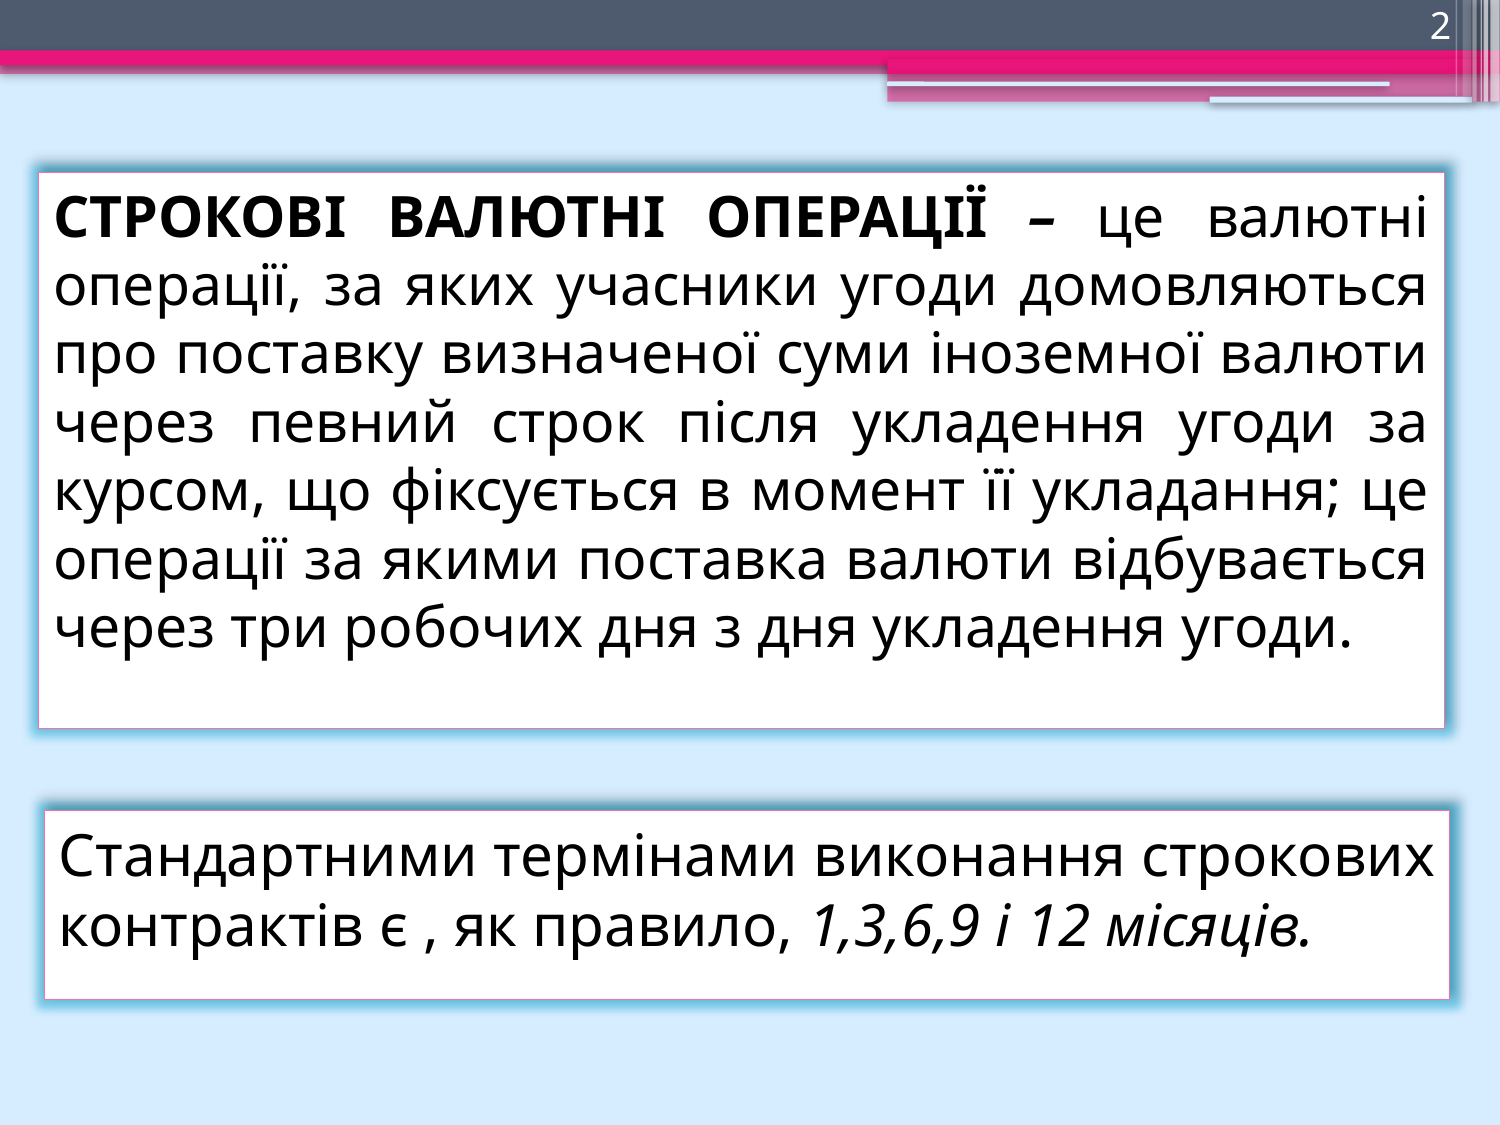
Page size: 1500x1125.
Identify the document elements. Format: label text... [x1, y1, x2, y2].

text_box Стандартними термінами виконання строкових контрактів є , як правило, 1,3,6,9 і 12 місяців. [44, 810, 1450, 1000]
slide_number 2 [1341, 0, 1466, 61]
text_box СТРОКОВІ ВАЛЮТНІ ОПЕРАЦІЇ – це валютні операції, за яких учасники угоди домовляються про поставку визначеної суми іноземної валюти через певний строк після укладення угоди за курсом, що фіксується в момент її укладання; це операції за якими поставка валюти відбувається через три робочих дня з дня укладення угоди. [38, 172, 1444, 728]
